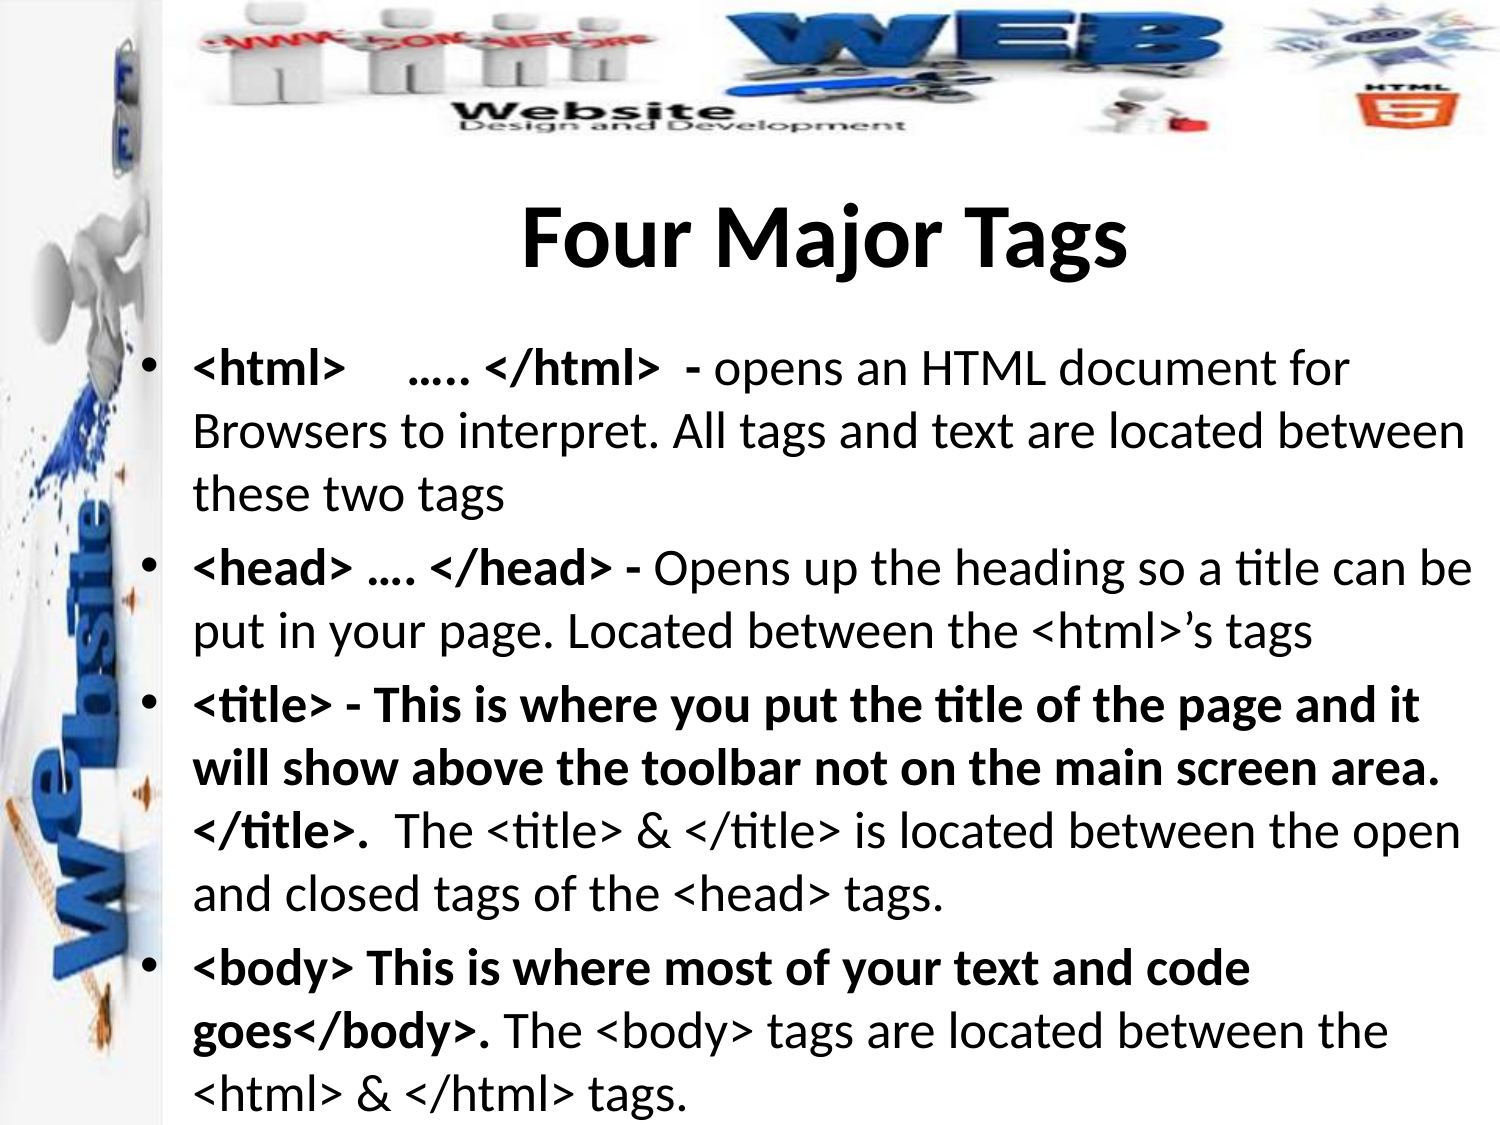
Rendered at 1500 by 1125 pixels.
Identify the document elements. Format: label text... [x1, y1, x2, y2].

list <html> ….. </html> - opens an HTML document for Browsers to interpret. All tags and text are located between these two tags <head> …. </head> - Opens up the heading so a title can be put in your page. Located between the <html>’s tags <title> - This is where you put the title of the page and it will show above the toolbar not on the main screen area. </title>. The <title> & </title> is located between the open and closed tags of the <head> tags. <body> This is where most of your text and code goes</body>. The <body> tags are located between the <html> & </html> tags. [125, 324, 1500, 1125]
title Four Major Tags [150, 137, 1500, 324]
picture [0, 0, 1500, 1125]
